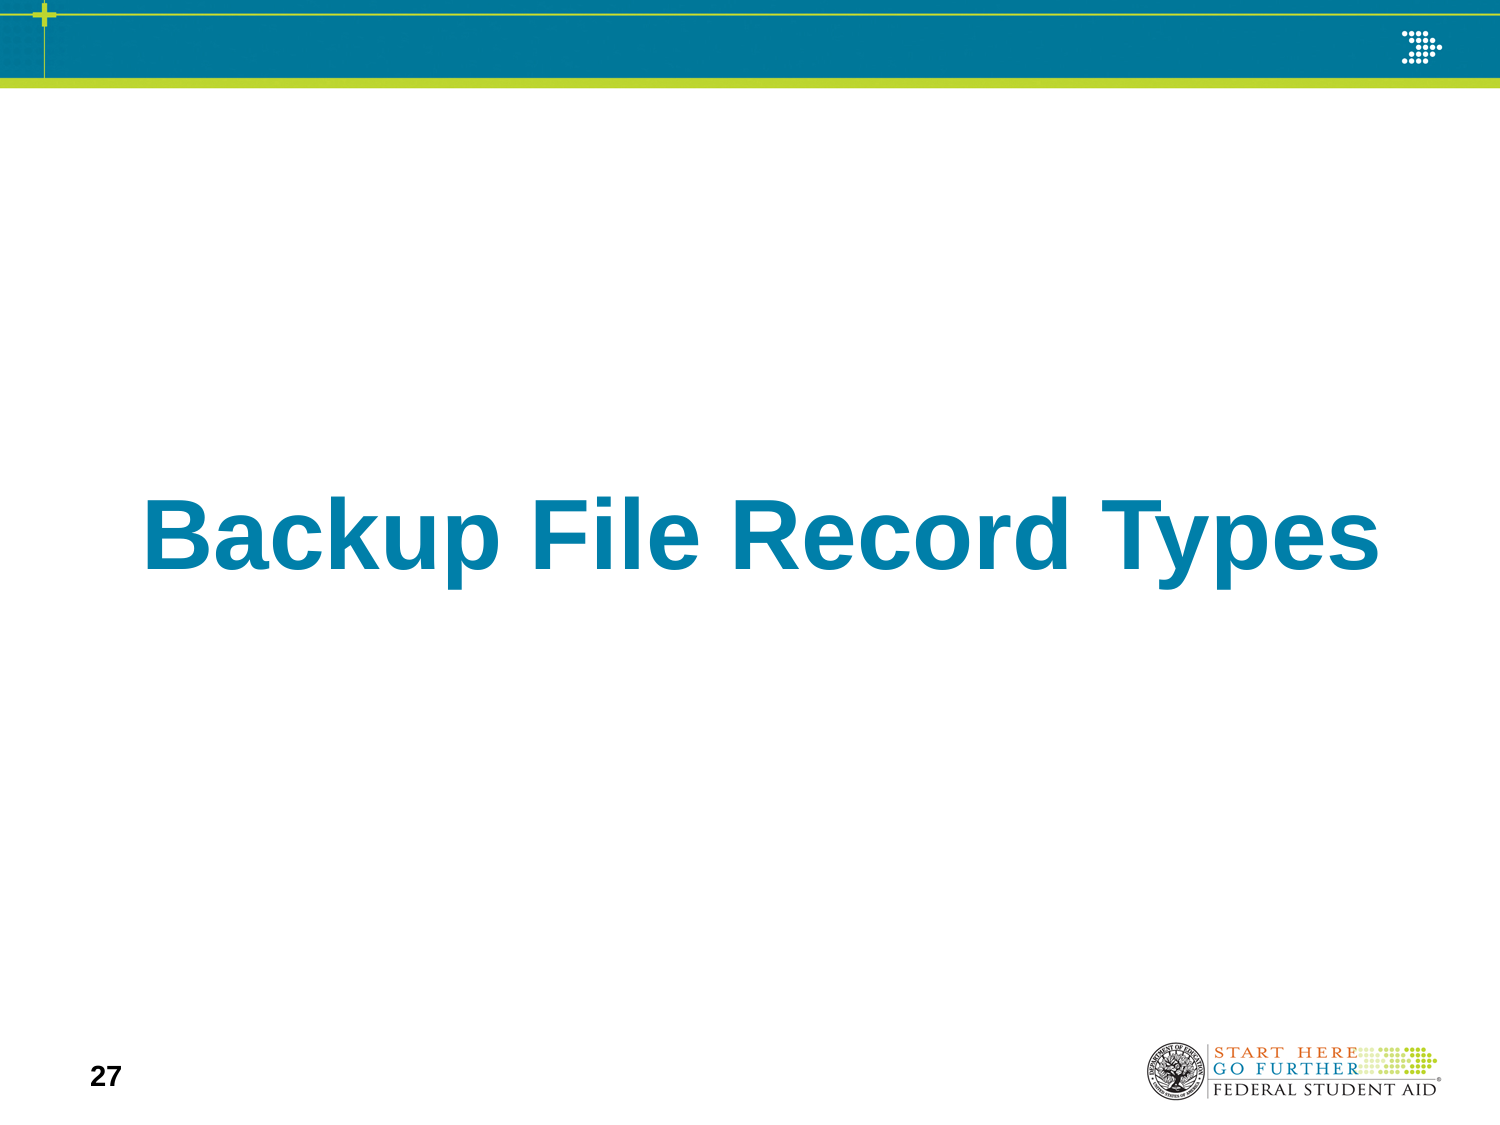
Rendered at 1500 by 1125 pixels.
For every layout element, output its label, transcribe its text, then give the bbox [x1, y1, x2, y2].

text_box Backup File Record Types [87, 462, 1438, 650]
picture [0, 78, 1500, 1125]
picture [1424, 32, 1428, 42]
picture [0, 3, 1500, 26]
slide_number 27 [74, 1049, 388, 1125]
